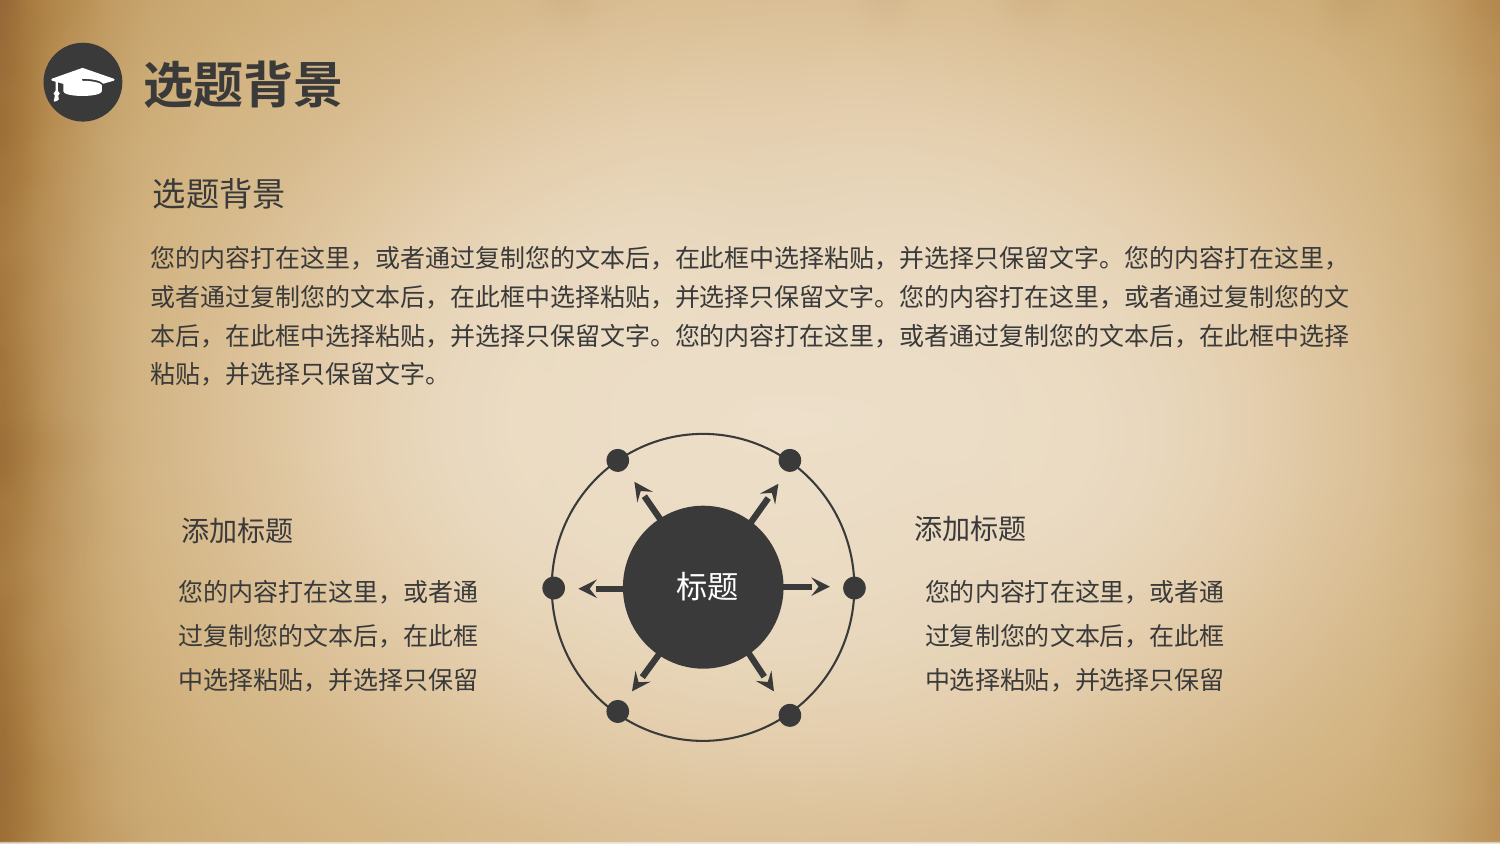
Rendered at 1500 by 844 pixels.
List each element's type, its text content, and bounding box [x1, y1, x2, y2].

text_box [543, 441, 865, 741]
picture [0, 0, 1500, 844]
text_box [898, 503, 1240, 703]
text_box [44, 43, 122, 121]
text_box 选题背景 [128, 46, 411, 121]
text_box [622, 505, 784, 669]
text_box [135, 165, 1366, 441]
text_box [156, 505, 494, 698]
